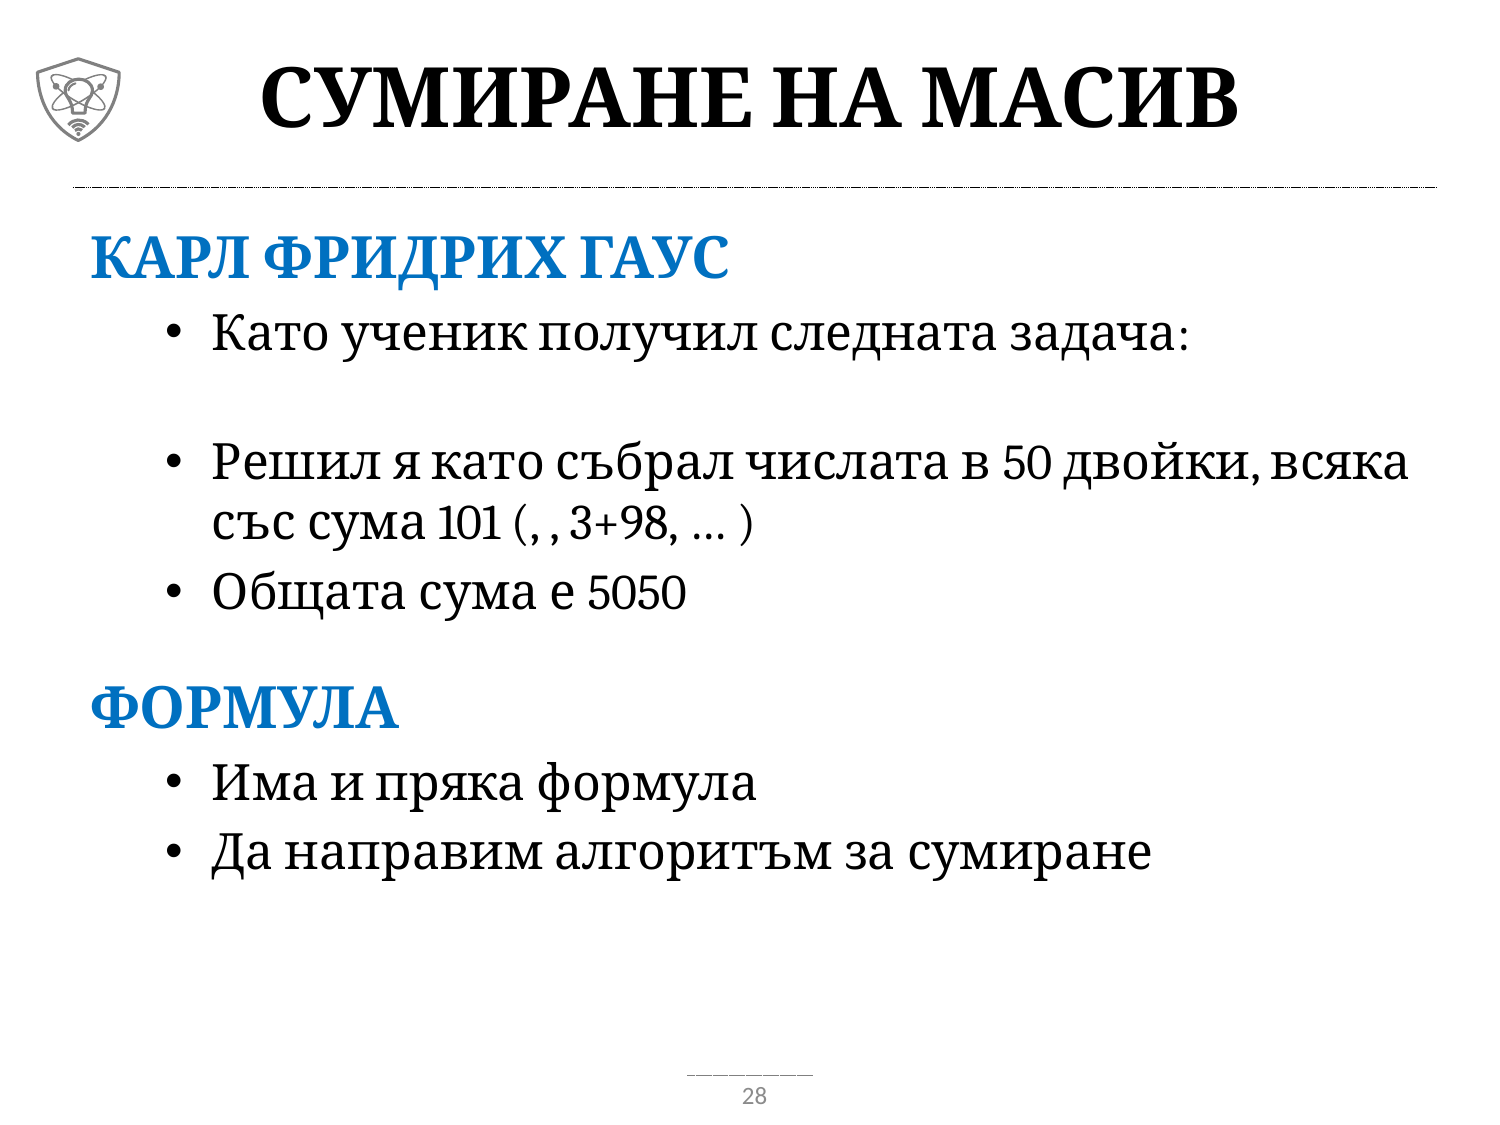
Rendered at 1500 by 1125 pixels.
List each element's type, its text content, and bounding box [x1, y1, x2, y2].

title Сумиране на масив [0, 0, 1500, 188]
slide_number 28 [579, 1065, 930, 1125]
